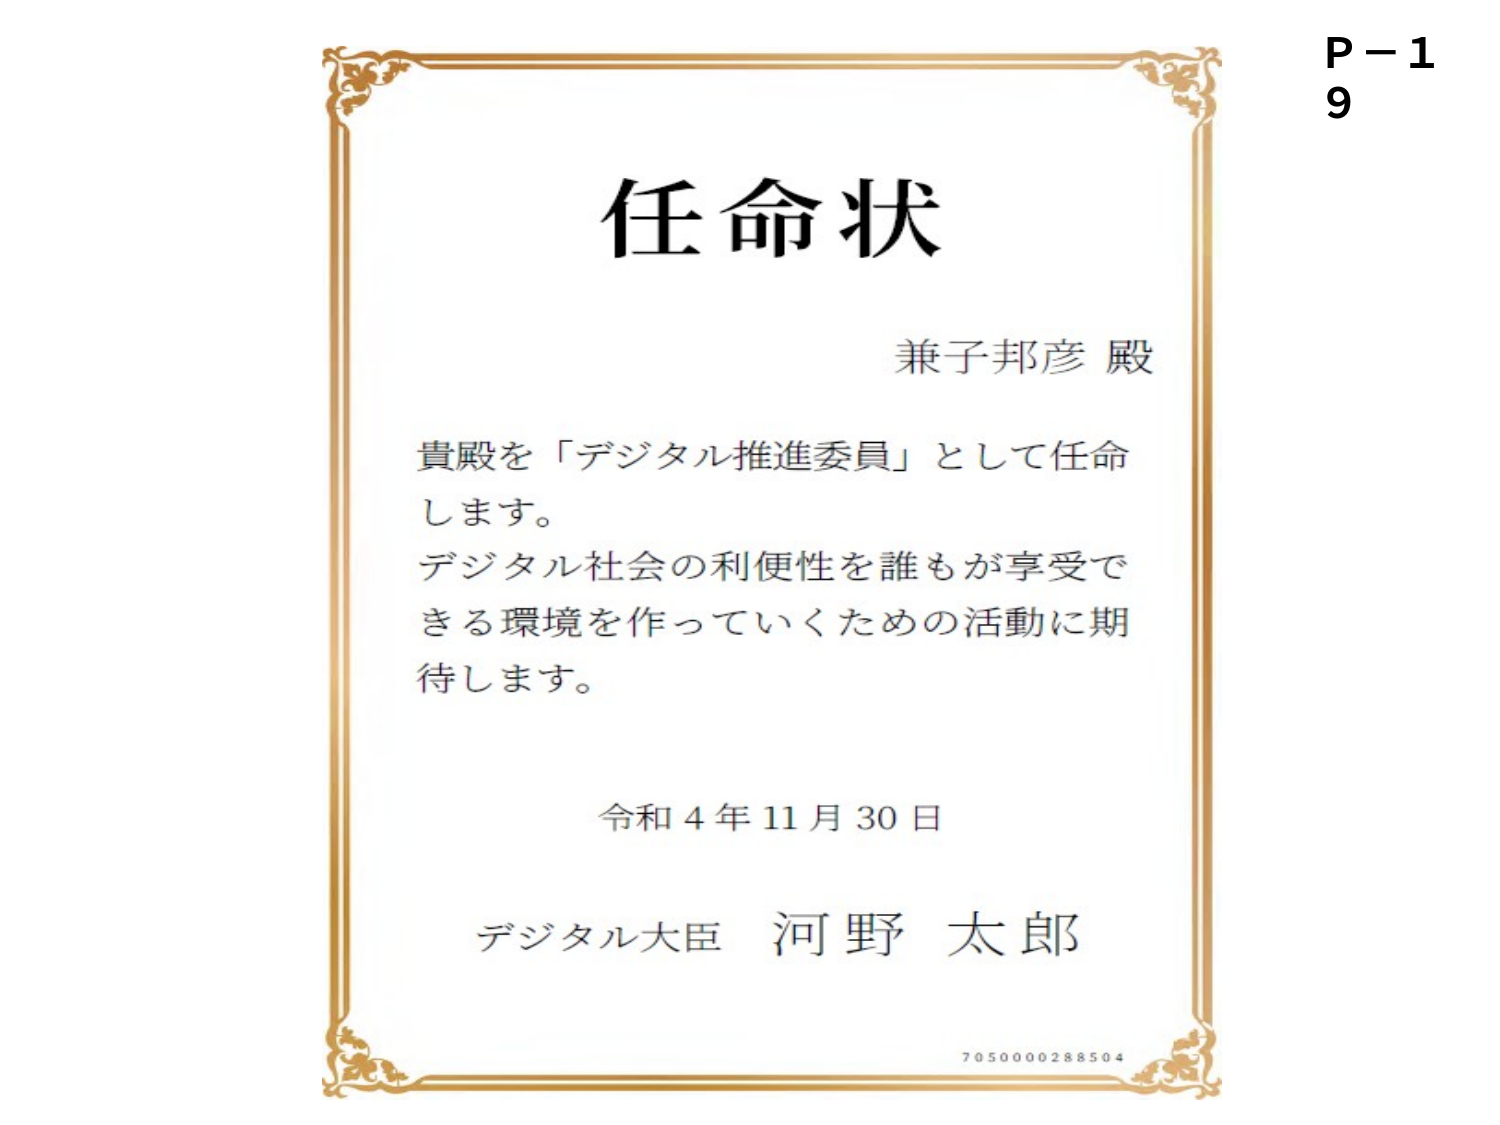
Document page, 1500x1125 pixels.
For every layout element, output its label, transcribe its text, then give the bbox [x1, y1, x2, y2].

picture [322, 46, 1222, 1101]
title Ｐ－１９ [1316, 24, 1451, 215]
